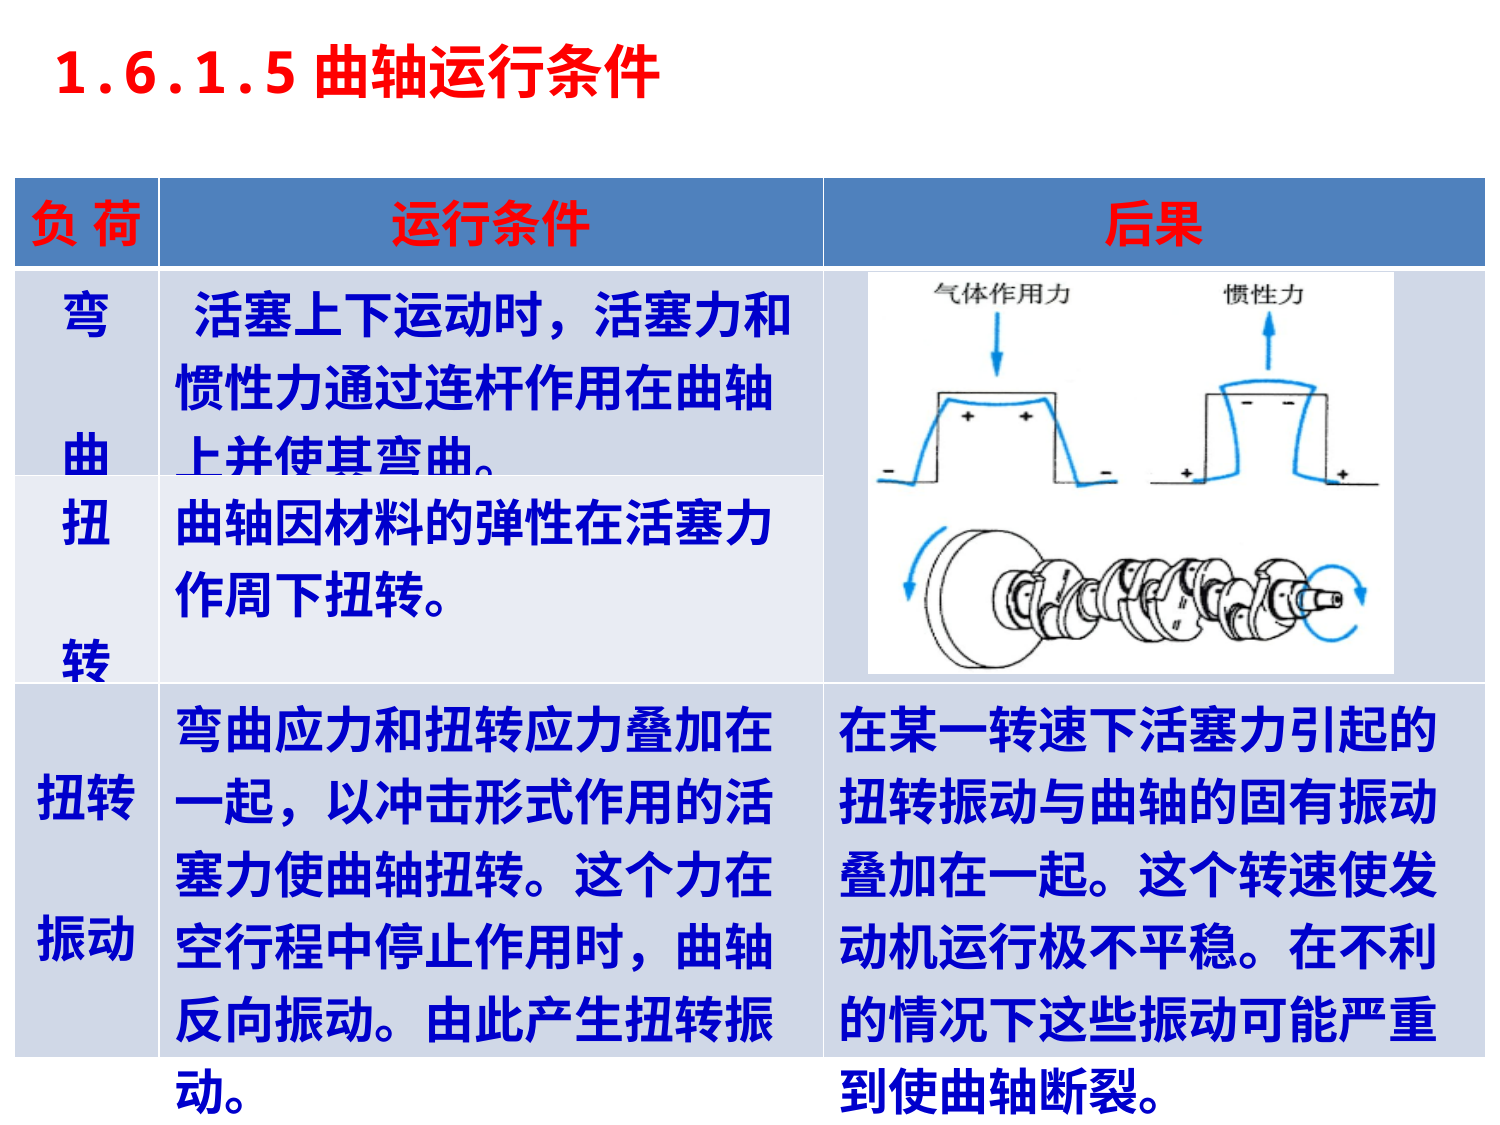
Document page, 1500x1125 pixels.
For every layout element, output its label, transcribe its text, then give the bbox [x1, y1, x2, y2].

table_header 后果 [824, 178, 1485, 266]
table_cell 活塞上下运动时，活塞力和惯性力通过连杆作用在曲轴上并使其弯曲。 [160, 271, 823, 475]
table_cell 扭 转 [15, 476, 158, 682]
table_header 运行条件 [160, 178, 823, 266]
text_box 1.6.1.5曲轴运行条件 [38, 27, 801, 113]
table_cell 在某一转速下活塞力引起的扭转振动与曲轴的固有振动叠加在一起。这个转速使发动机运行极不平稳。在不利的情况下这些振动可能严重到使曲轴断裂。 [824, 684, 1485, 1057]
table_cell [824, 271, 868, 682]
table_cell 弯曲应力和扭转应力叠加在一起，以冲击形式作用的活塞力使曲轴扭转。这个力在空行程中停止作用时，曲轴反向振动。由此产生扭转振动。 [160, 684, 823, 1057]
table_cell 扭转 振动 [15, 684, 158, 1057]
table_cell 弯 曲 [15, 271, 158, 475]
table_cell 曲轴因材料的弹性在活塞力作周下扭转。 [160, 476, 823, 682]
picture [867, 271, 1394, 674]
table_header 负 荷 [15, 178, 158, 266]
table_cell [1393, 271, 1485, 682]
